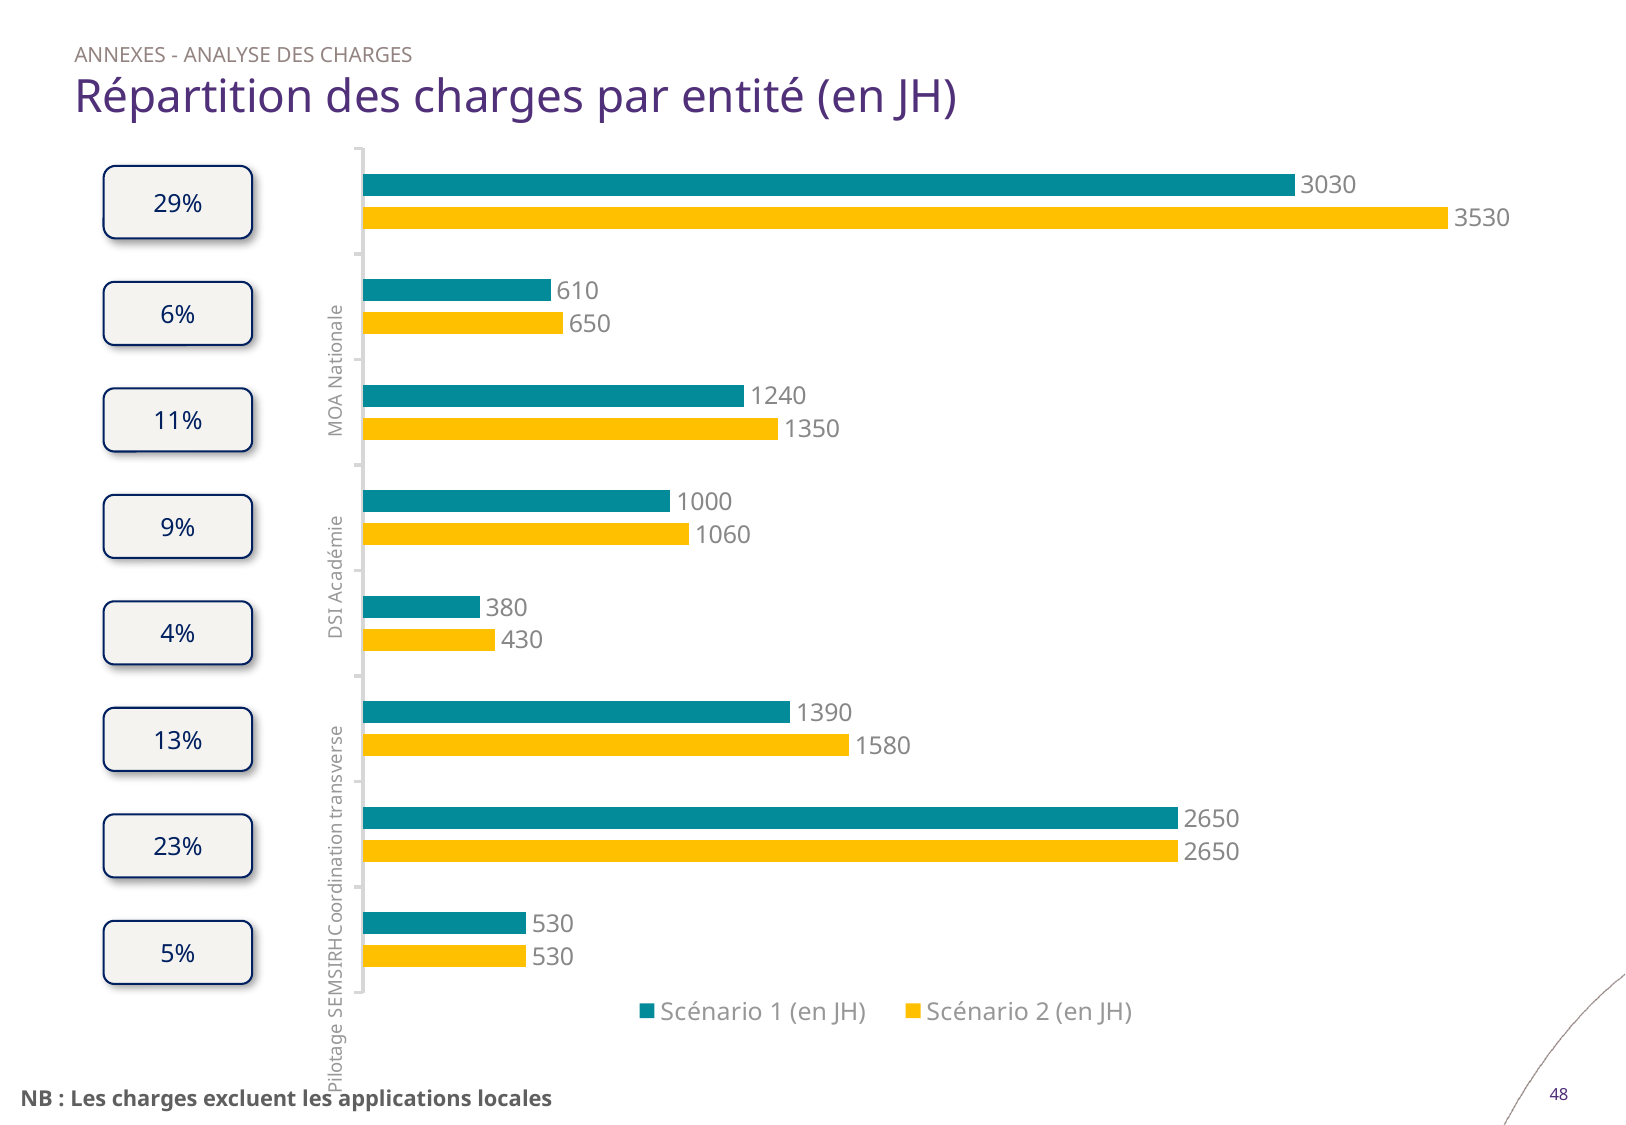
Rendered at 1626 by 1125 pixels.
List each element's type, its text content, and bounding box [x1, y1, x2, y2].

text_box NB : Les charges excluent les applications locales [2, 1077, 938, 1119]
list ANNEXES - Analyse des charges [56, 23, 1569, 67]
picture [1499, 973, 1626, 1125]
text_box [103, 104, 1517, 1094]
title Répartition des charges par entité (en JH) [56, 67, 1569, 220]
